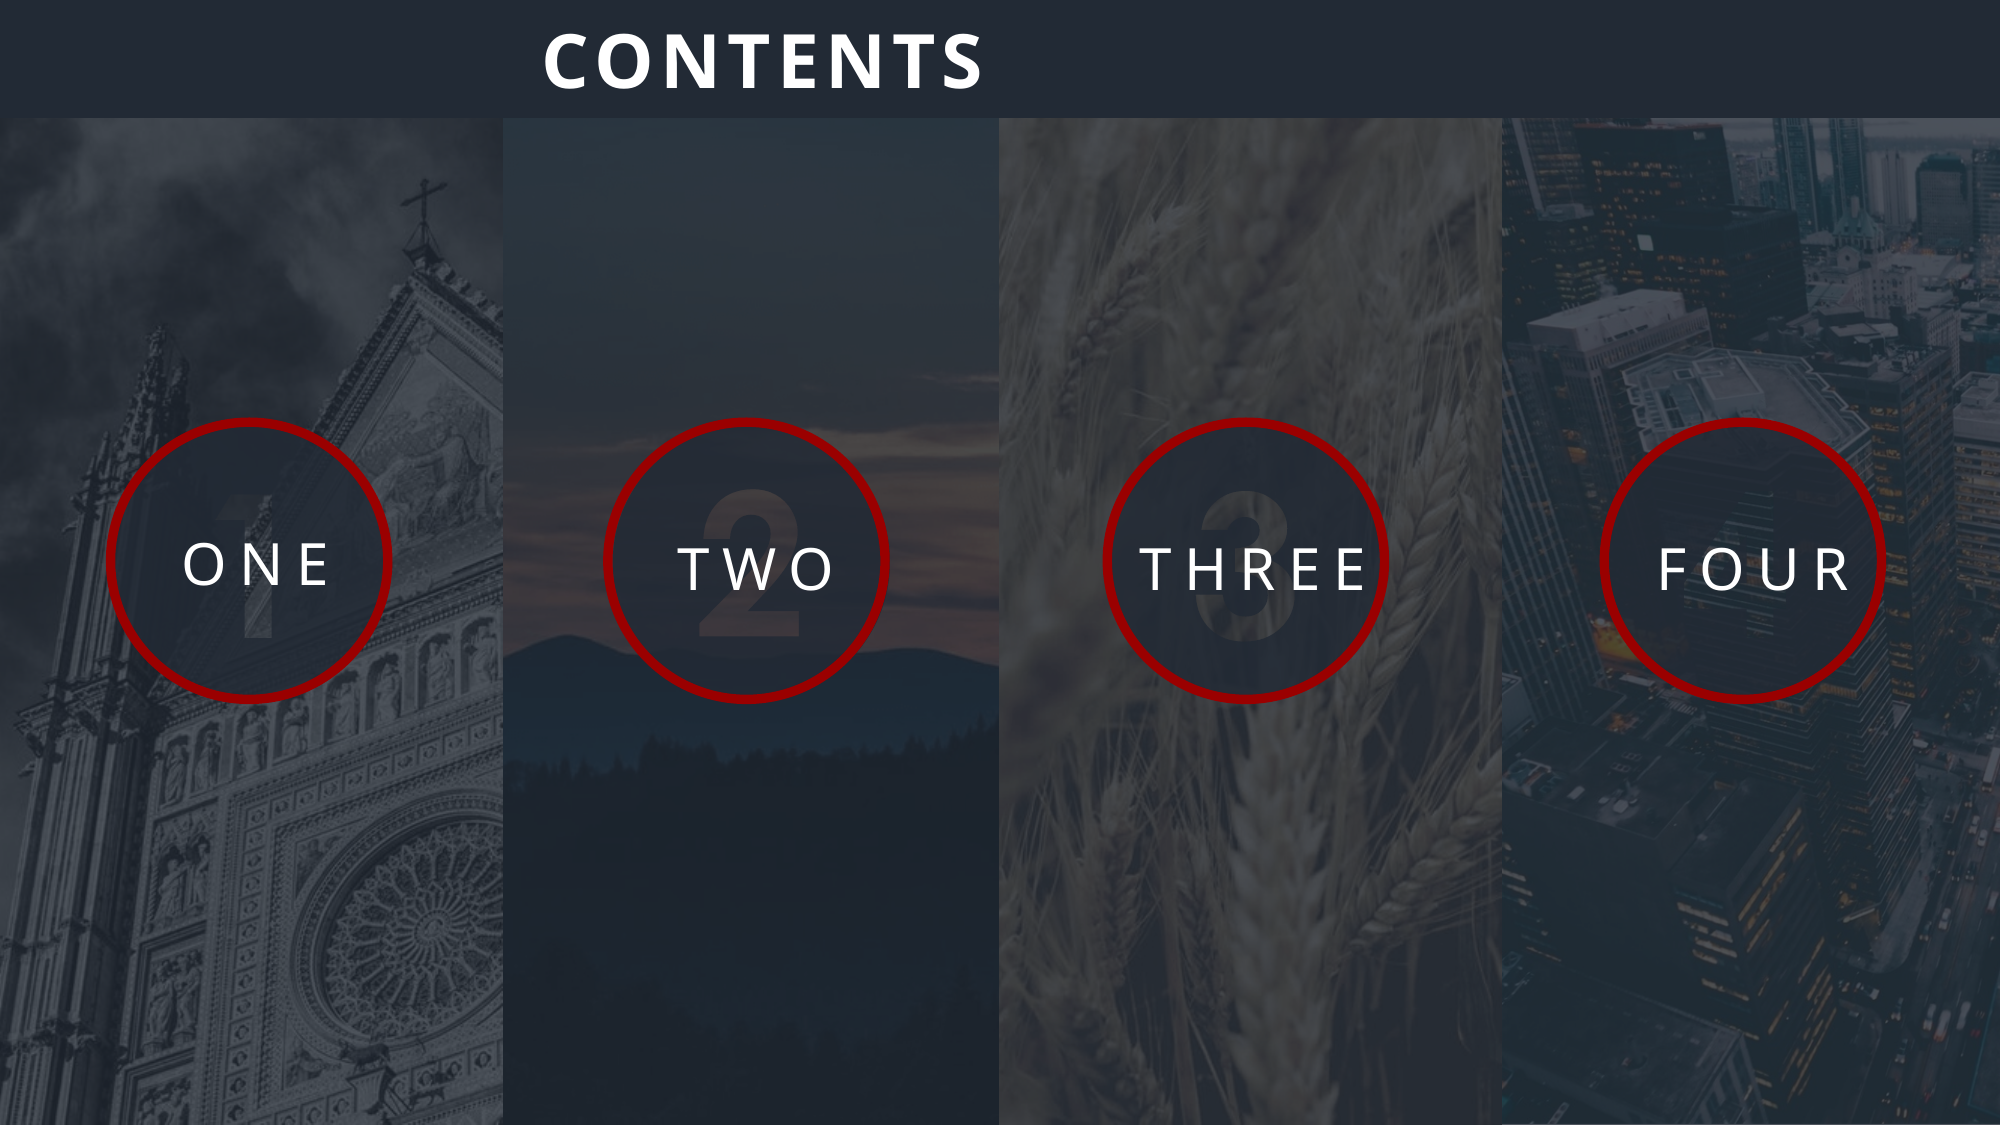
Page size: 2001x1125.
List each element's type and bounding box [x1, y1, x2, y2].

text_box [1105, 422, 1397, 702]
picture [0, 0, 2000, 1125]
text_box [607, 422, 890, 702]
text_box [1603, 422, 1903, 702]
text_box [110, 422, 388, 702]
